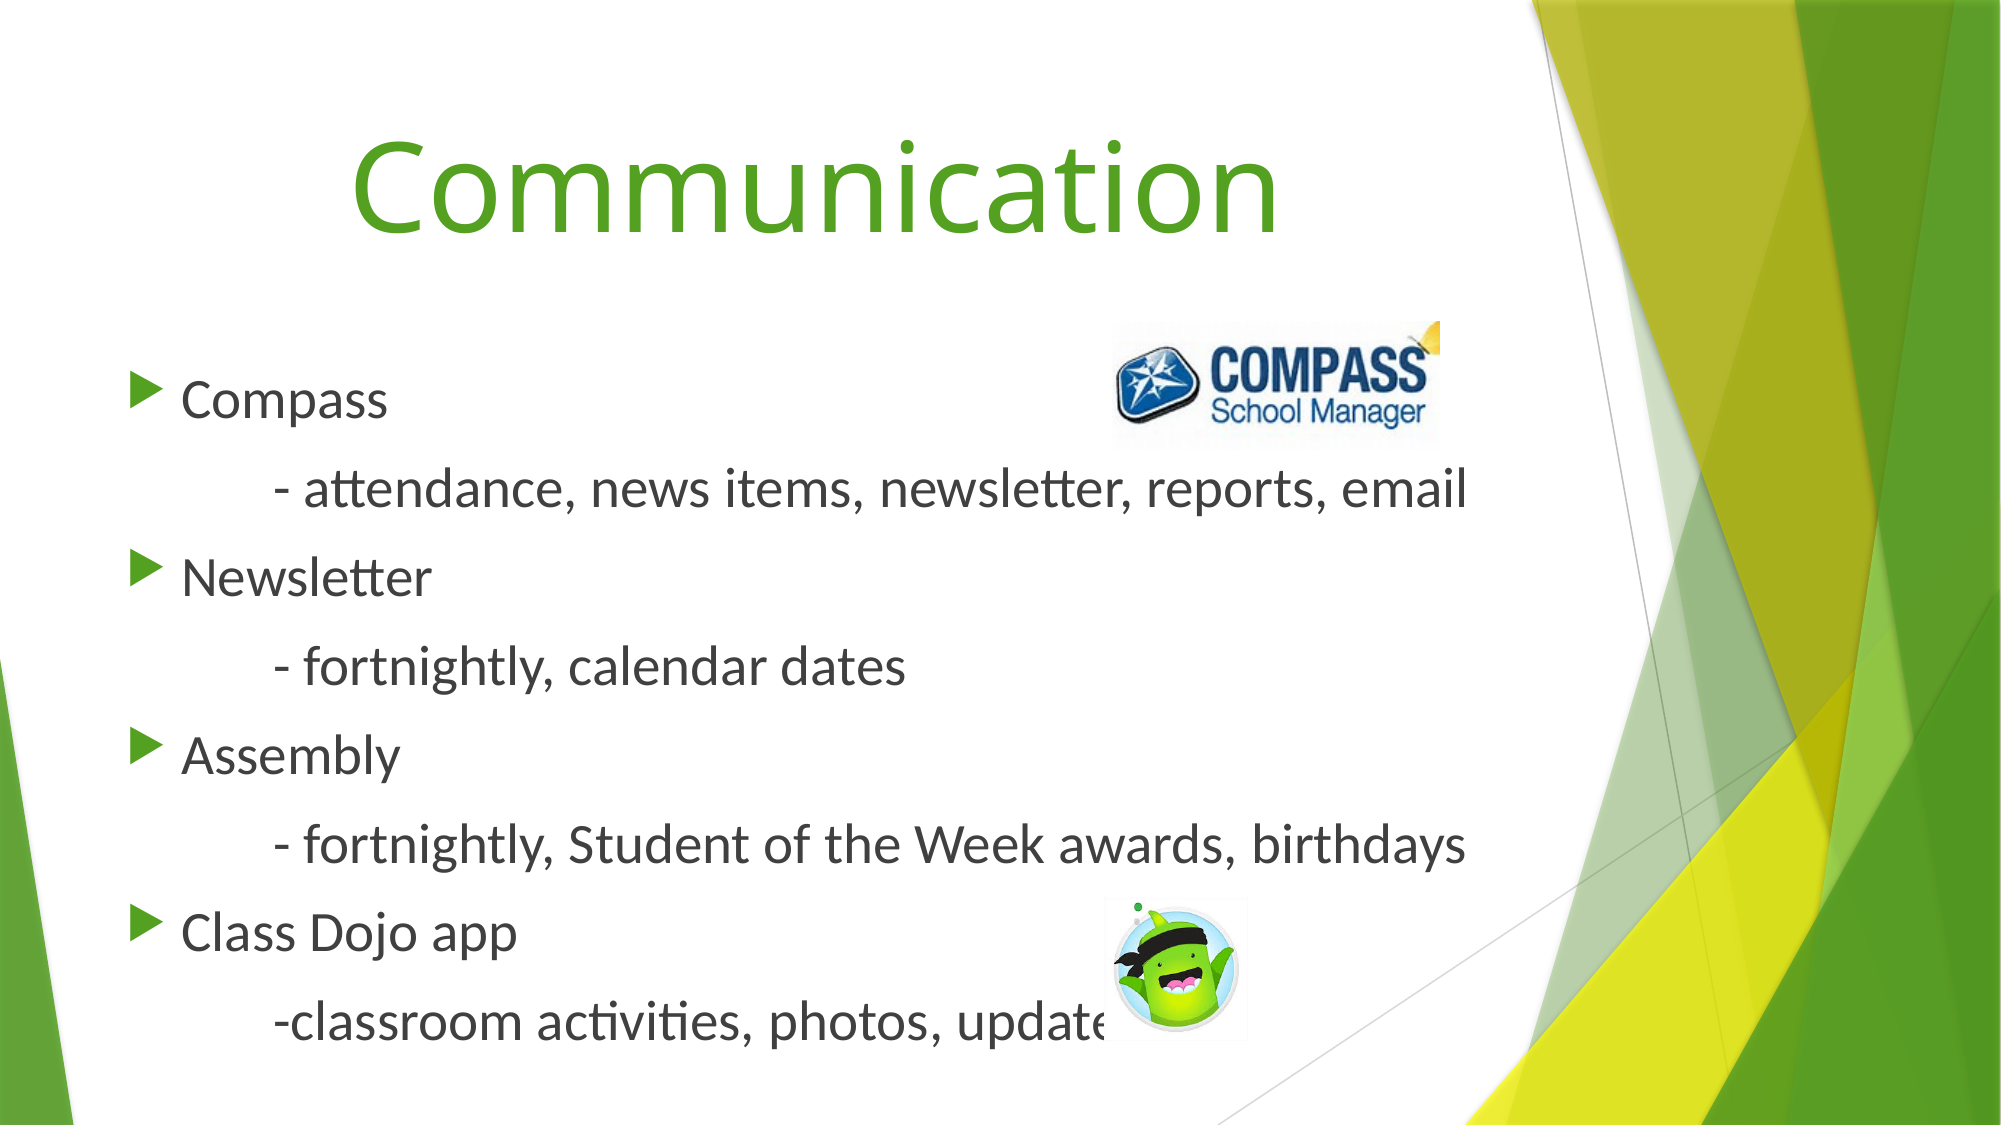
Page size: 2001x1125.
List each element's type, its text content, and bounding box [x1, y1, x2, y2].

picture [1103, 896, 1249, 1042]
picture [1111, 321, 1440, 450]
list Compass - attendance, news items, newsletter, reports, email Newsletter - fortnightly, calendar dates Assembly - fortnightly, Student of the Week awards, birthdays Class Dojo app -classroom activities, photos, updates [111, 354, 1522, 1062]
title Communication [111, 99, 1522, 317]
